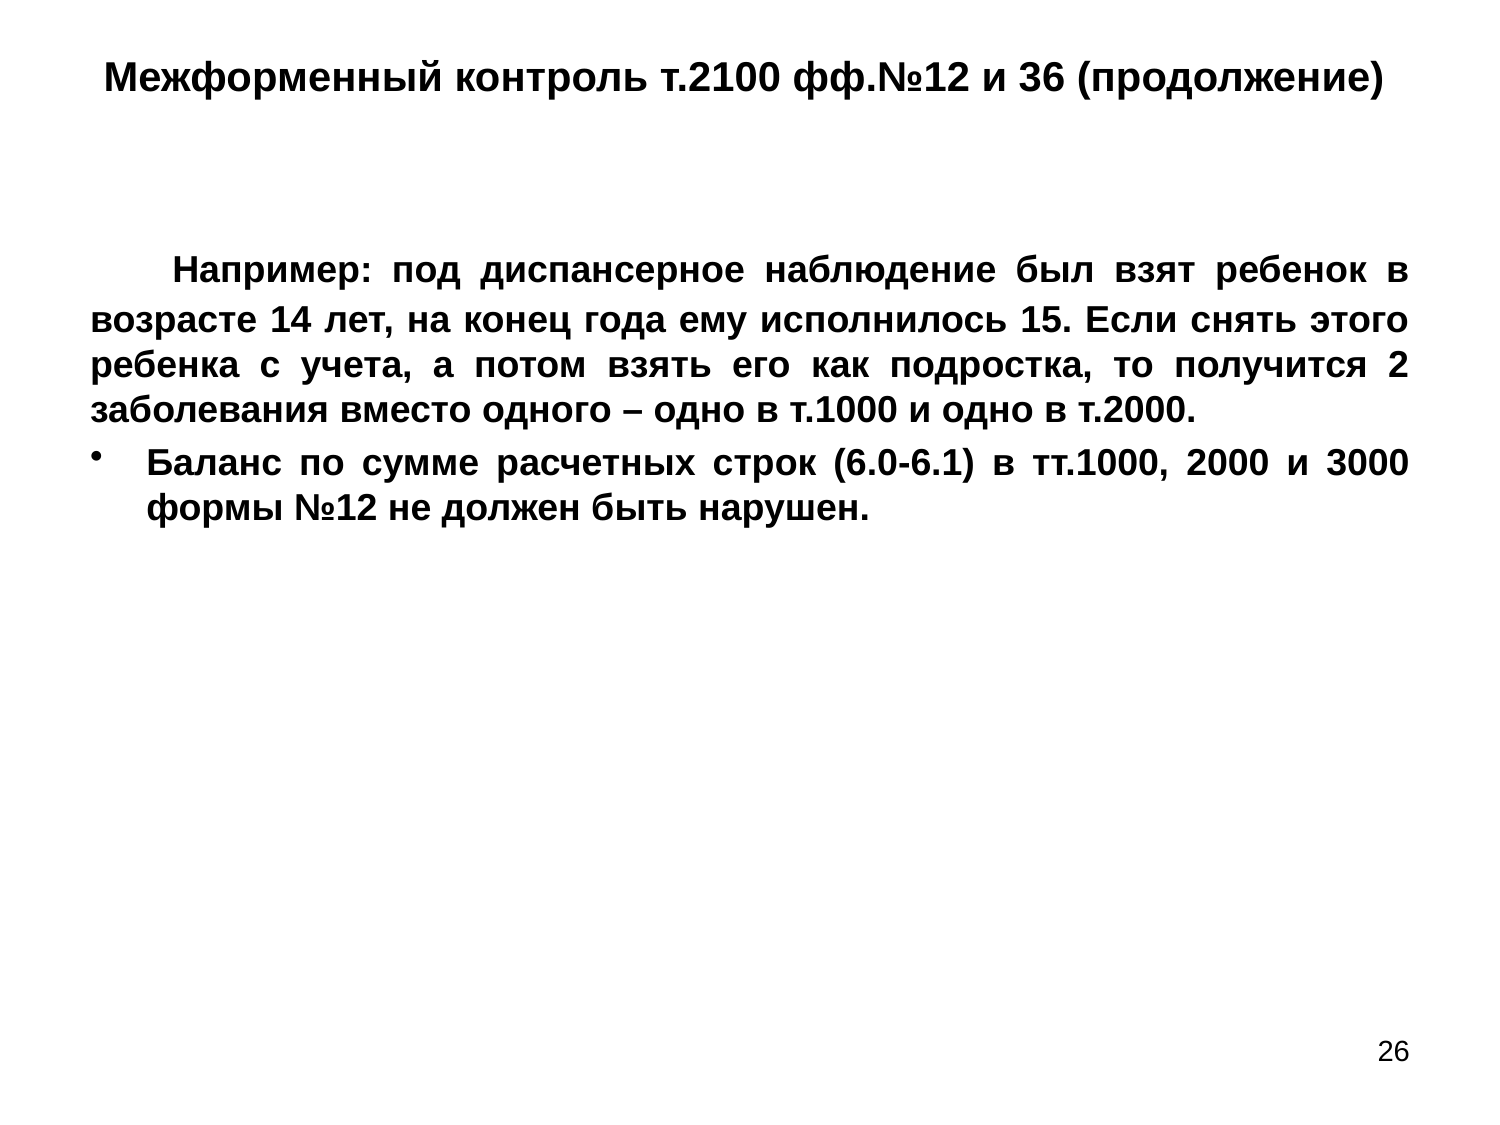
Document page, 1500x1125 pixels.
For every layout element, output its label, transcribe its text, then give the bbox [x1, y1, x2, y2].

title Межформенный контроль т.2100 фф.№12 и 36 (продолжение) [74, 44, 1426, 105]
slide_number 26 [1074, 1024, 1425, 1103]
list Например: под диспансерное наблюдение был взят ребенок в возрасте 14 лет, на конец года ему исполнилось 15. Если снять этого ребенка с учета, а потом взять его как подростка, то получится 2 заболевания вместо одного – одно в т.1000 и одно в т.2000. Баланс по сумме расчетных строк (6.0-6.1) в тт.1000, 2000 и 3000 формы №12 не должен быть нарушен. [74, 207, 1426, 1006]
